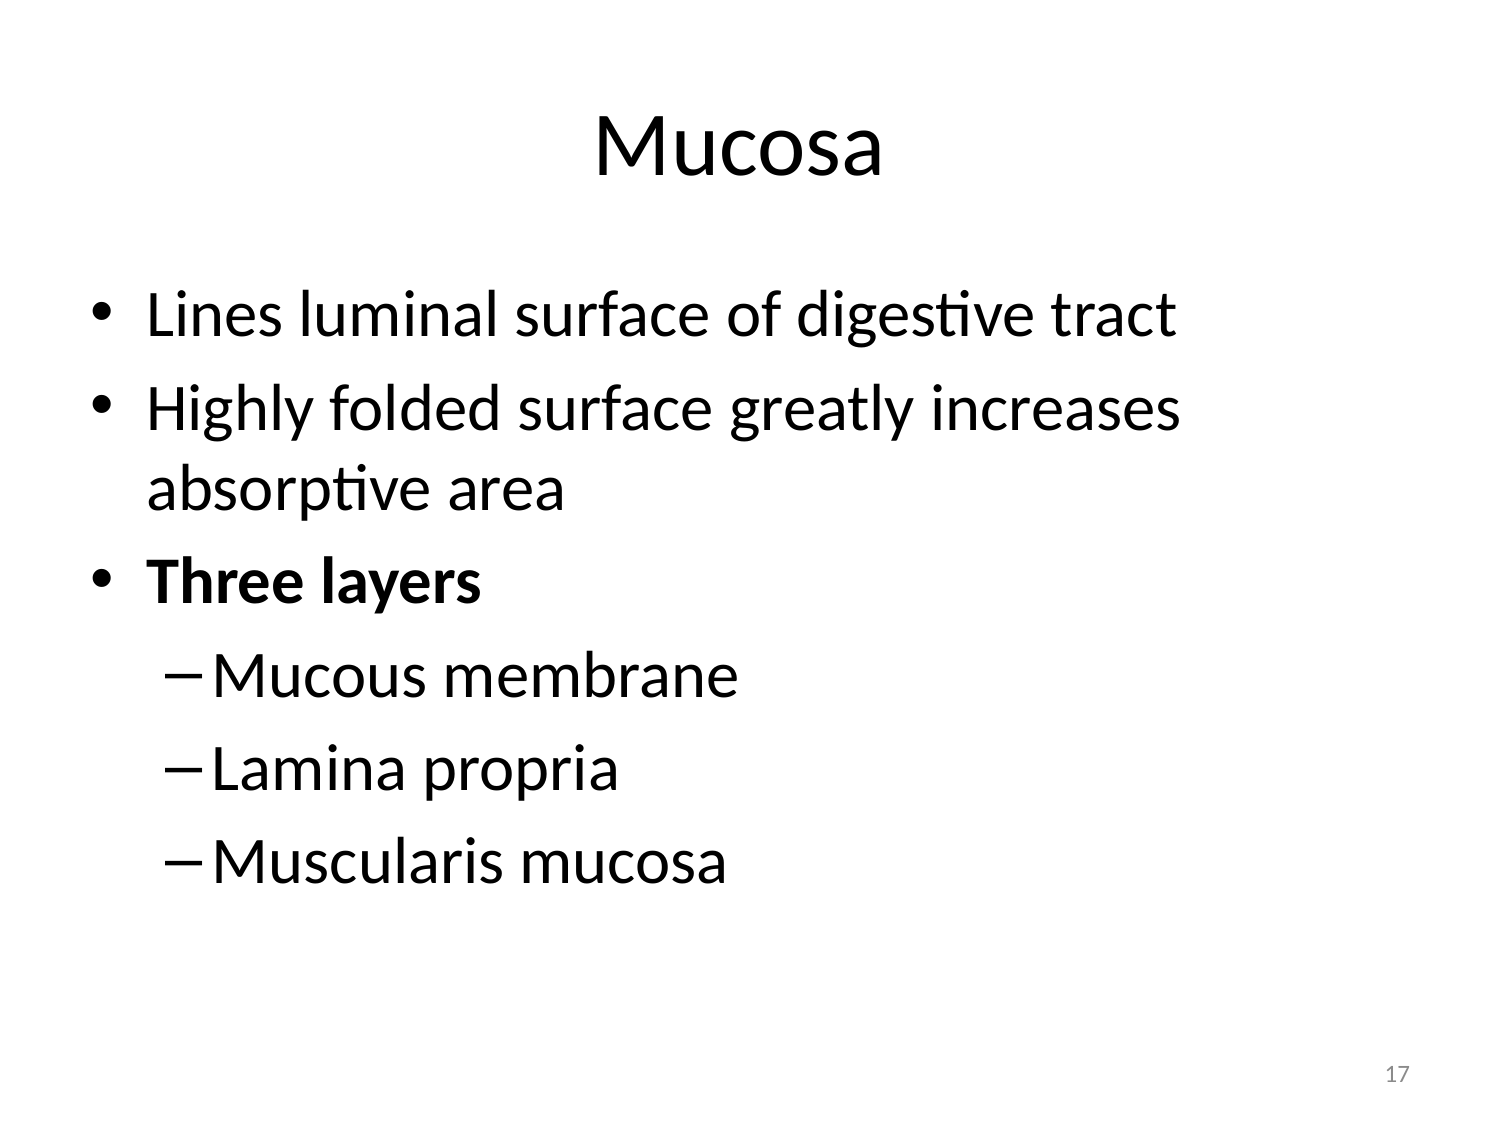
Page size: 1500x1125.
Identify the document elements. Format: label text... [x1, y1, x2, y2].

title Mucosa [75, 45, 1425, 233]
list Lines luminal surface of digestive tract Highly folded surface greatly increases absorptive area Three layers Mucous membrane Lamina propria Muscularis mucosa [75, 262, 1425, 1005]
slide_number 17 [1074, 1042, 1425, 1103]
